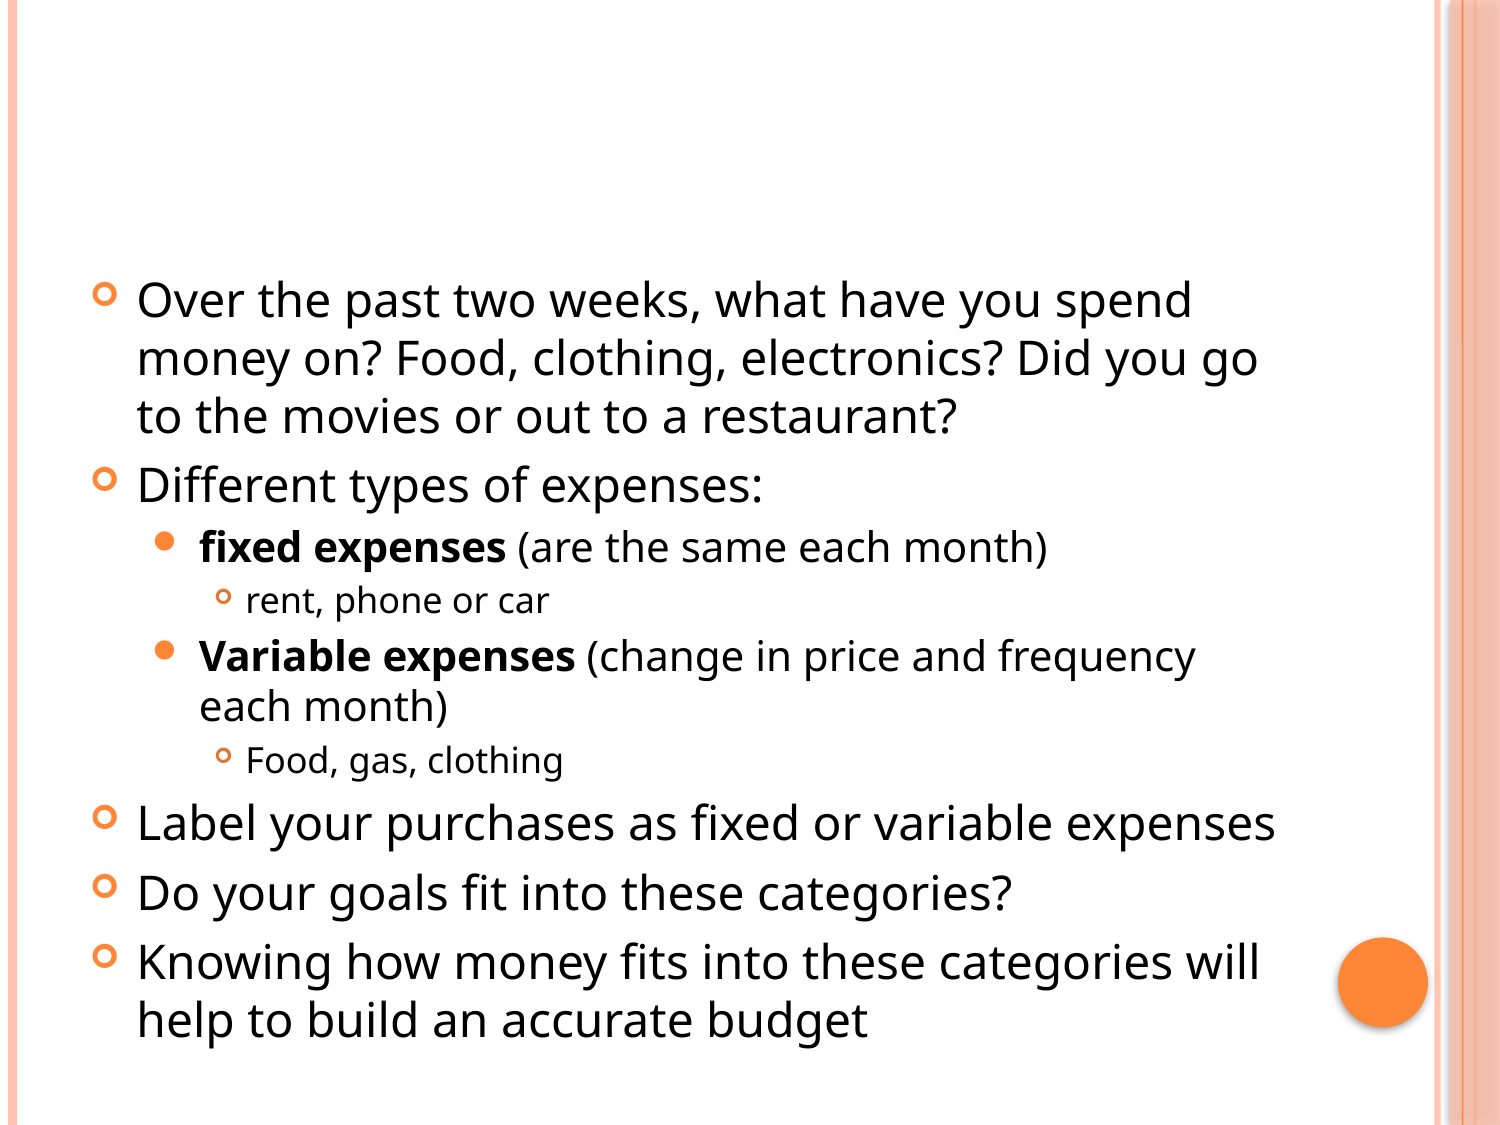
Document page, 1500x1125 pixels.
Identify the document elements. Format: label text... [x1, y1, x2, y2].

list Over the past two weeks, what have you spend money on? Food, clothing, electronics? Did you go to the movies or out to a restaurant? Different types of expenses: fixed expenses (are the same each month) rent, phone or car Variable expenses (change in price and frequency each month) Food, gas, clothing Label your purchases as fixed or variable expenses Do your goals fit into these categories? Knowing how money fits into these categories will help to build an accurate budget [75, 262, 1300, 1062]
